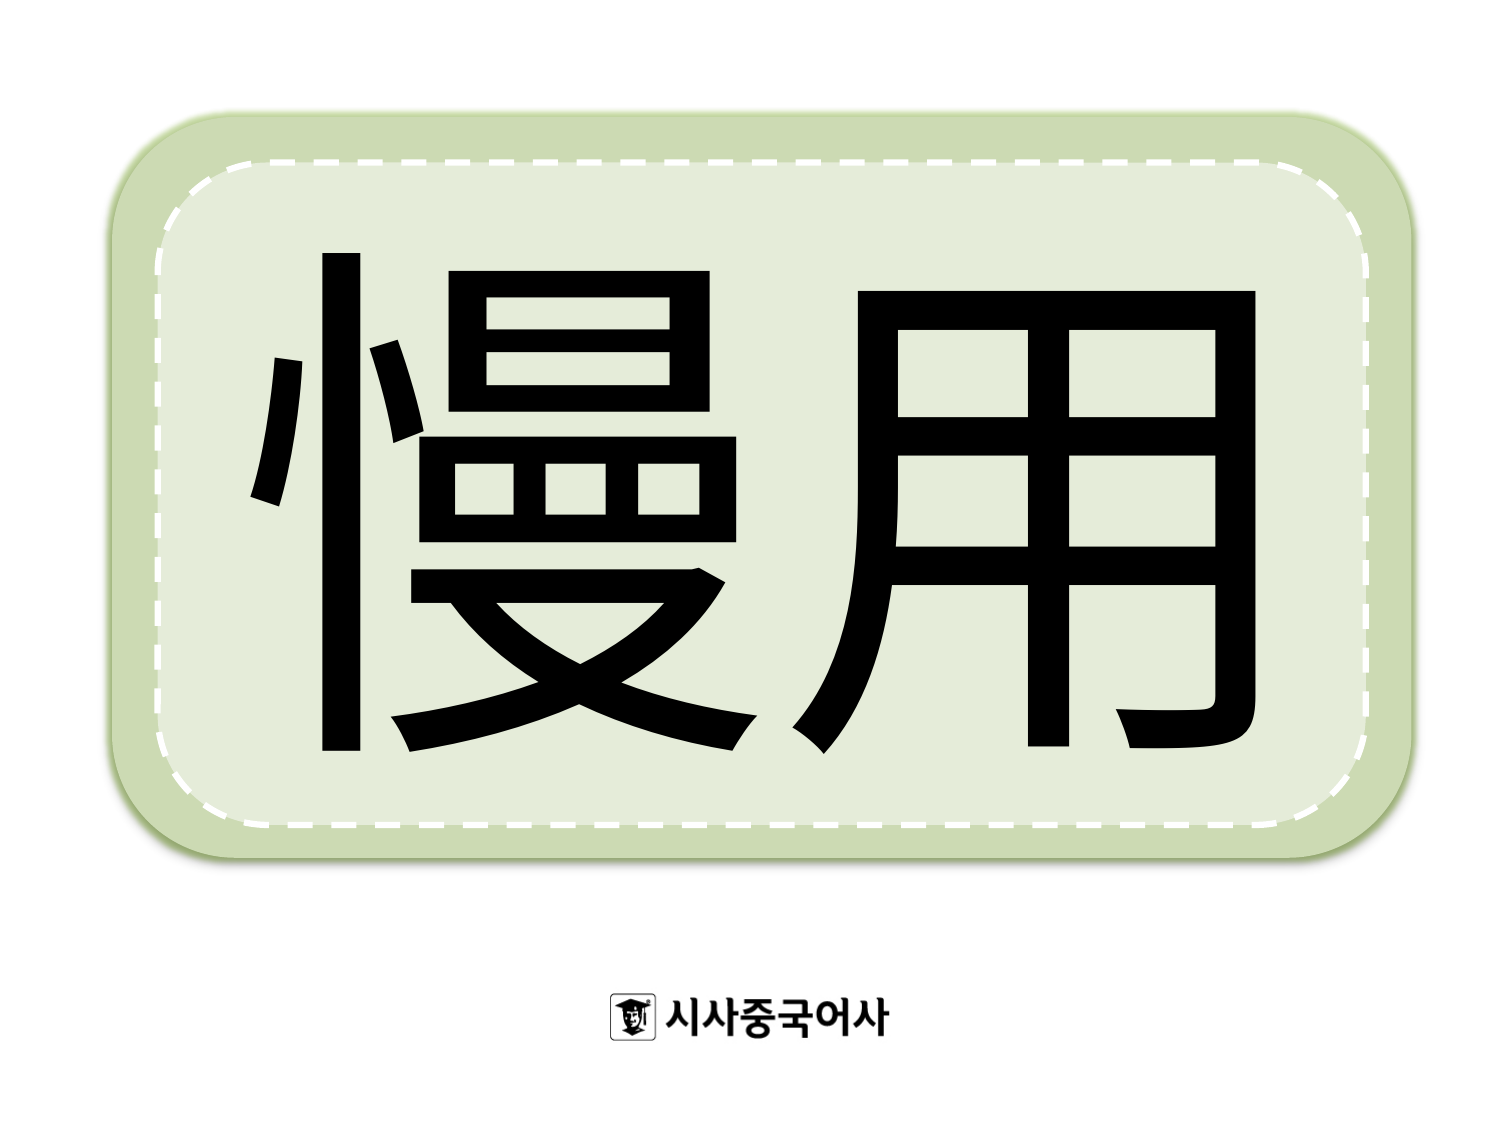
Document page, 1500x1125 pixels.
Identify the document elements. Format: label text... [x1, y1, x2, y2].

text_box 慢用 [171, 160, 1380, 824]
picture [602, 987, 898, 1047]
